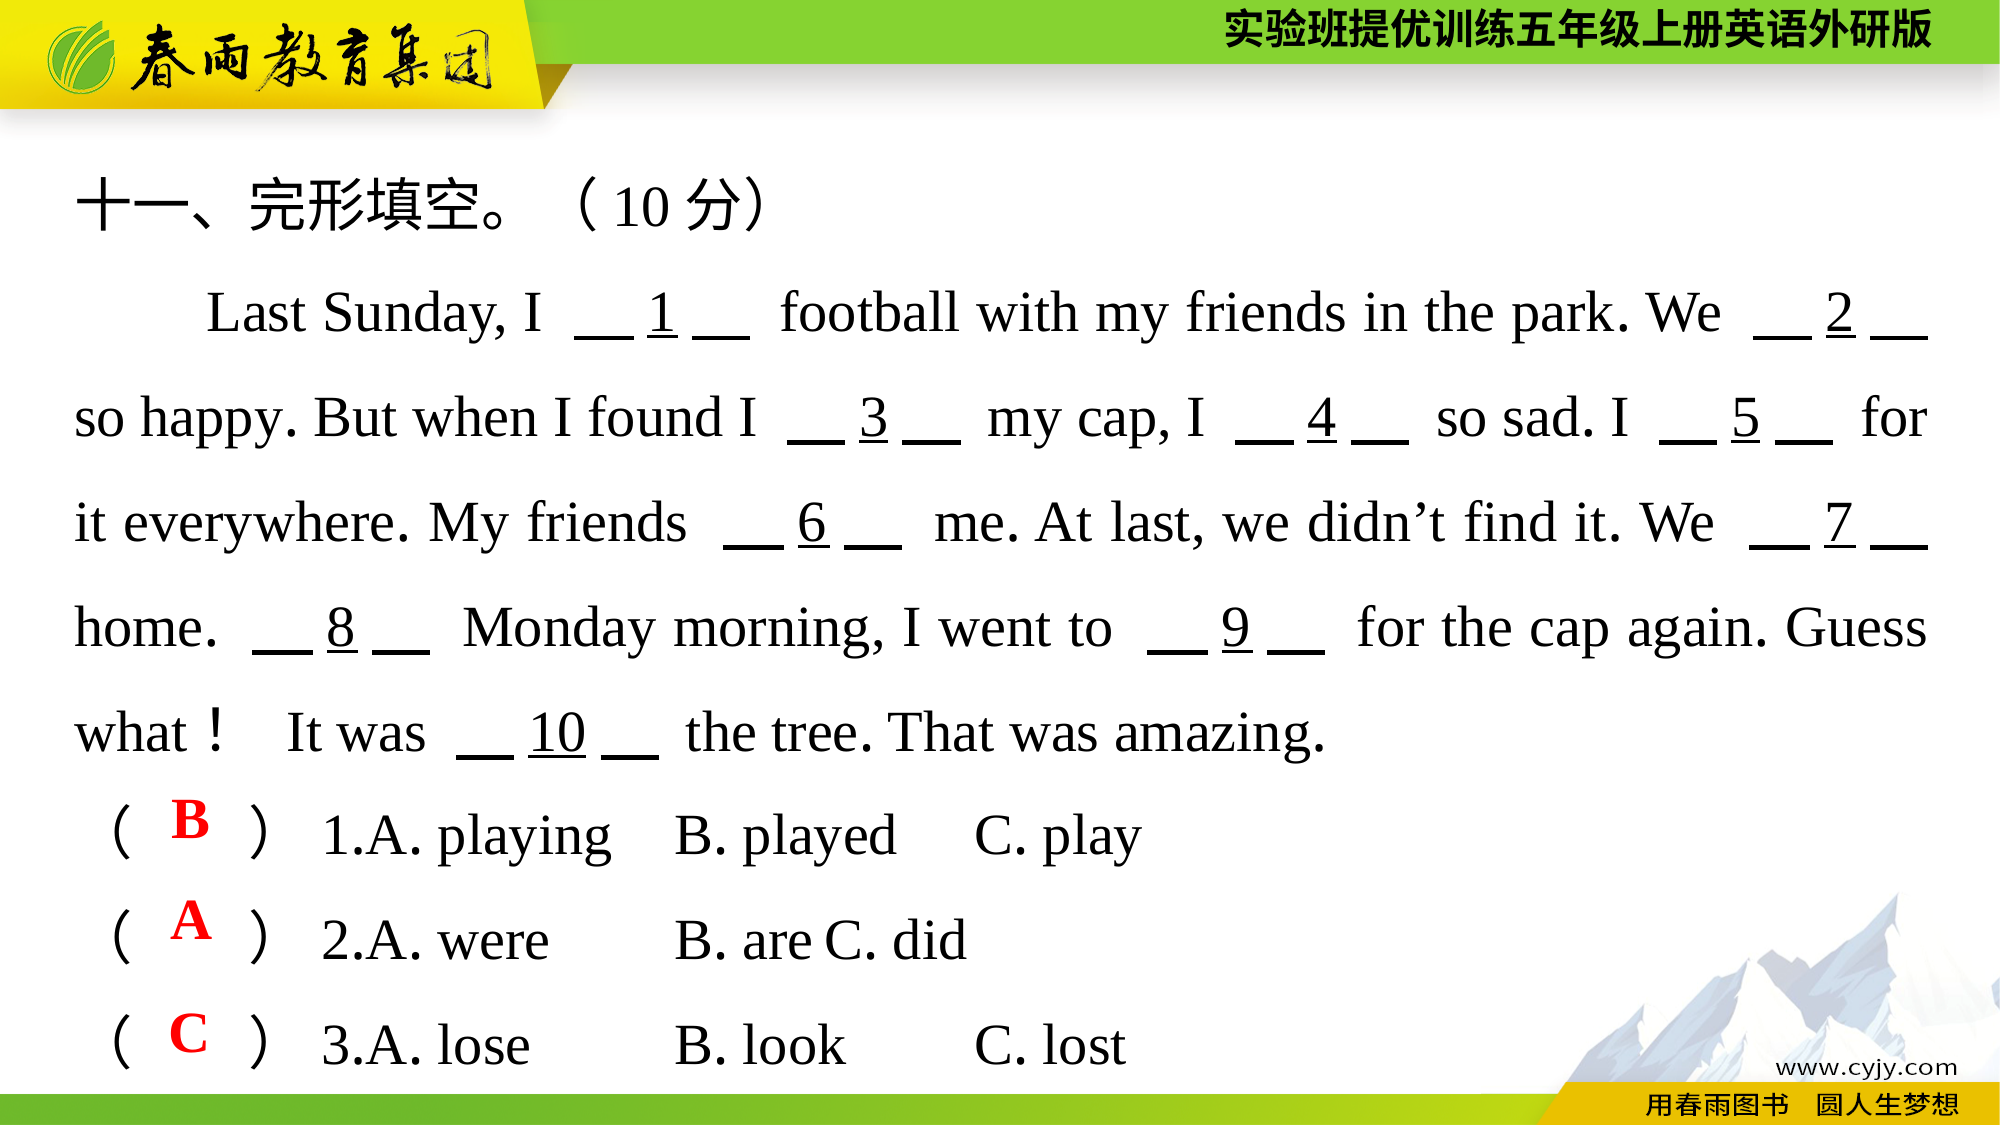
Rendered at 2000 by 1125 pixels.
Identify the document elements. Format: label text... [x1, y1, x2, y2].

text_box B [157, 772, 226, 858]
text_box （ ）1.A. playing B. played C. play （ ）2.A. were B. are C. did （ ）3.A. lose B. look C. lost [59, 753, 1944, 1084]
list 十一、完形填空。（10分） Last Sunday, I 1 football with my friends in the park. We 2 so happy. But when I found I 3 my cap, I 4 so sad. I 5 for it everywhere. My friends 6 me. At last, we didn’t find it. We 7 home. 8 Monday morning, I went to 9 for the cap again. Guess what！ It was 10 the tree. That was amazing. [59, 125, 1944, 753]
text_box A [155, 873, 228, 959]
text_box C [153, 987, 226, 1072]
picture [0, 0, 2000, 1125]
